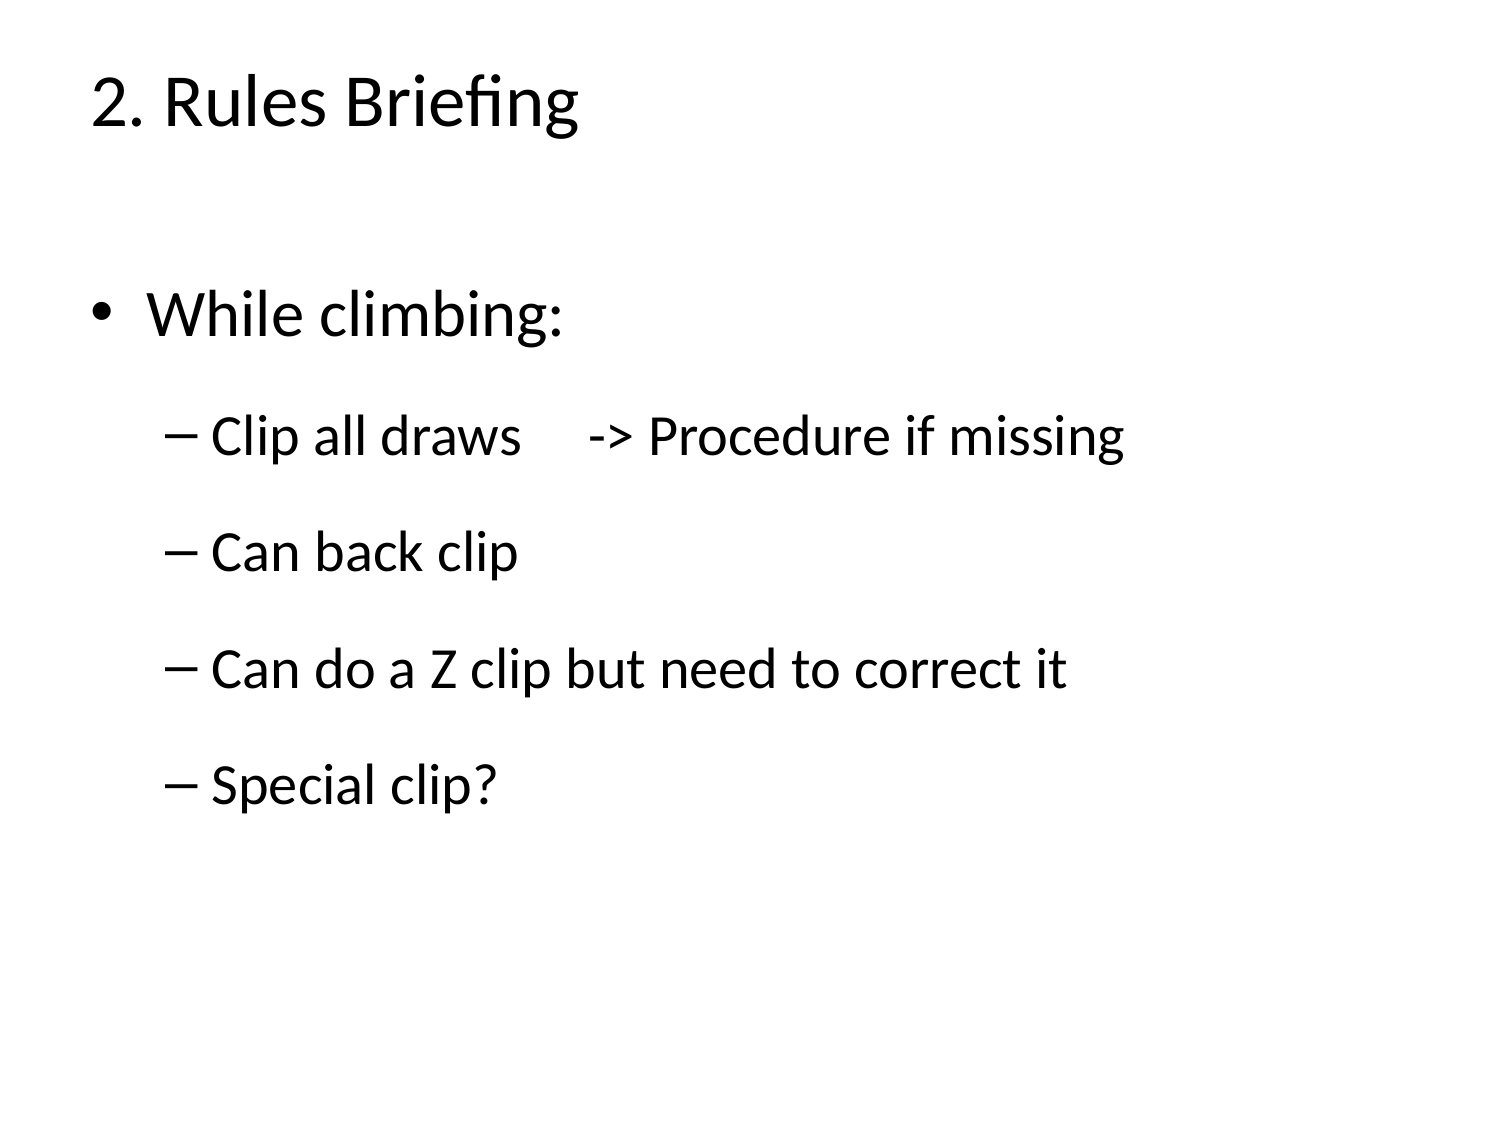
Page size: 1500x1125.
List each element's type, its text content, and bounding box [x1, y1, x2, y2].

list While climbing: Clip all draws -> Procedure if missing Can back clip Can do a Z clip but need to correct it Special clip? [75, 262, 1425, 1005]
title 2. Rules Briefing [75, 2, 1425, 191]
